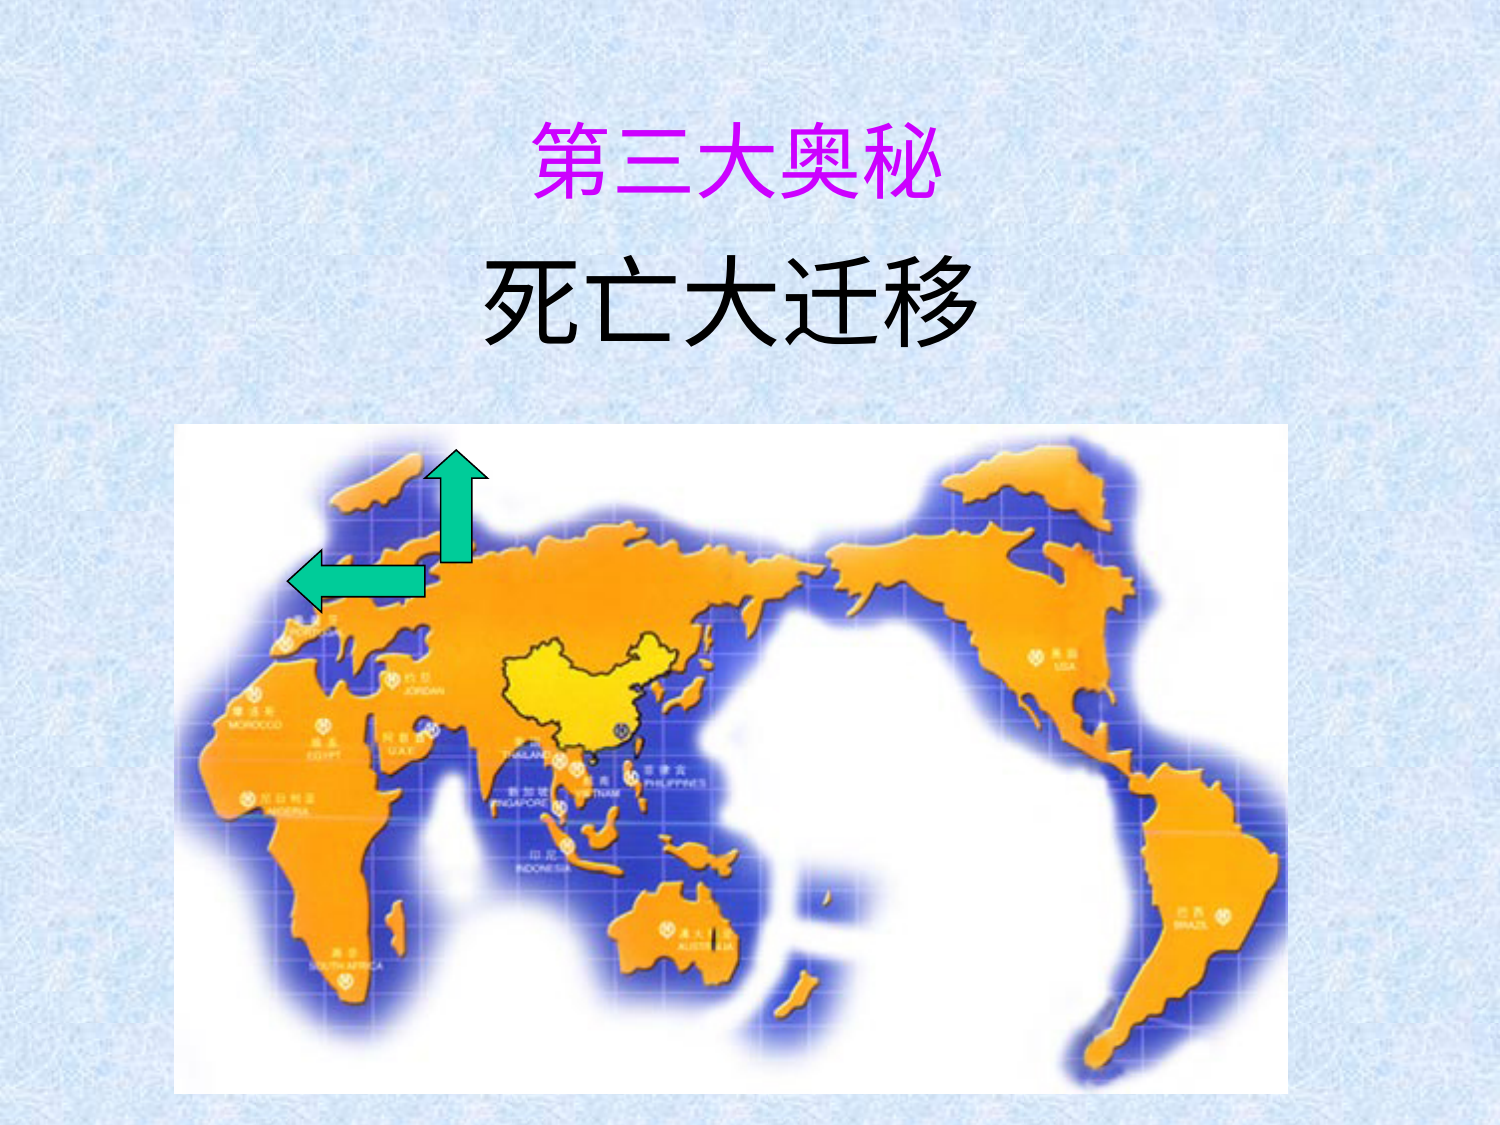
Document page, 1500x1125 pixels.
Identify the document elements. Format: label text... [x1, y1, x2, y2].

text_box 死亡大迁移 [466, 231, 997, 367]
text_box 第三大奥秘 [514, 101, 961, 217]
picture [0, 0, 1500, 1125]
